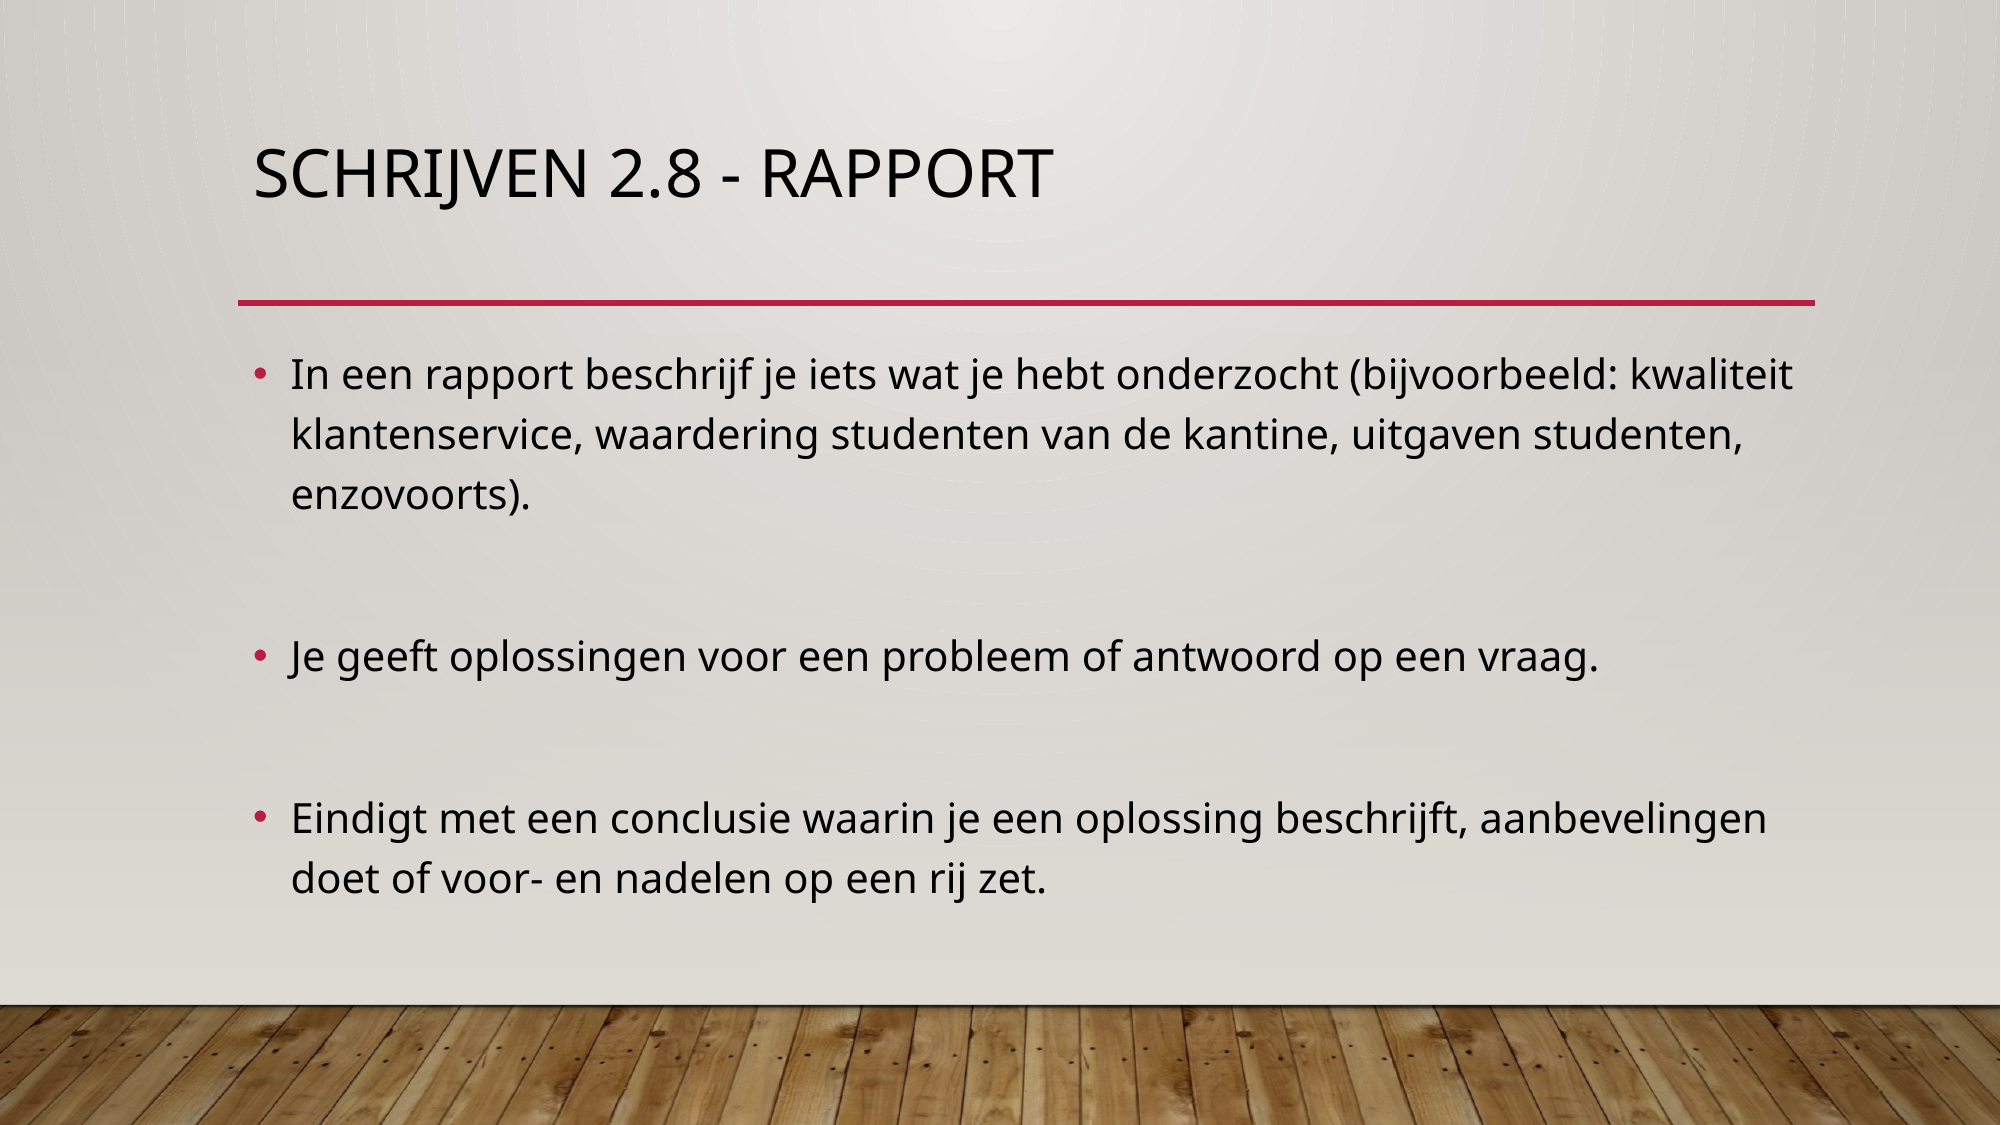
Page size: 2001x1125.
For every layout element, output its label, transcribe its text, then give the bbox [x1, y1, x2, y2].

list In een rapport beschrijf je iets wat je hebt onderzocht (bijvoorbeeld: kwaliteit klantenservice, waardering studenten van de kantine, uitgaven studenten, enzovoorts). Je geeft oplossingen voor een probleem of antwoord op een vraag. Eindigt met een conclusie waarin je een oplossing beschrijft, aanbevelingen doet of voor- en nadelen op een rij zet. [238, 330, 1814, 897]
title Schrijven 2.8 - Rapport [238, 131, 1814, 305]
picture [0, 1005, 2000, 1125]
